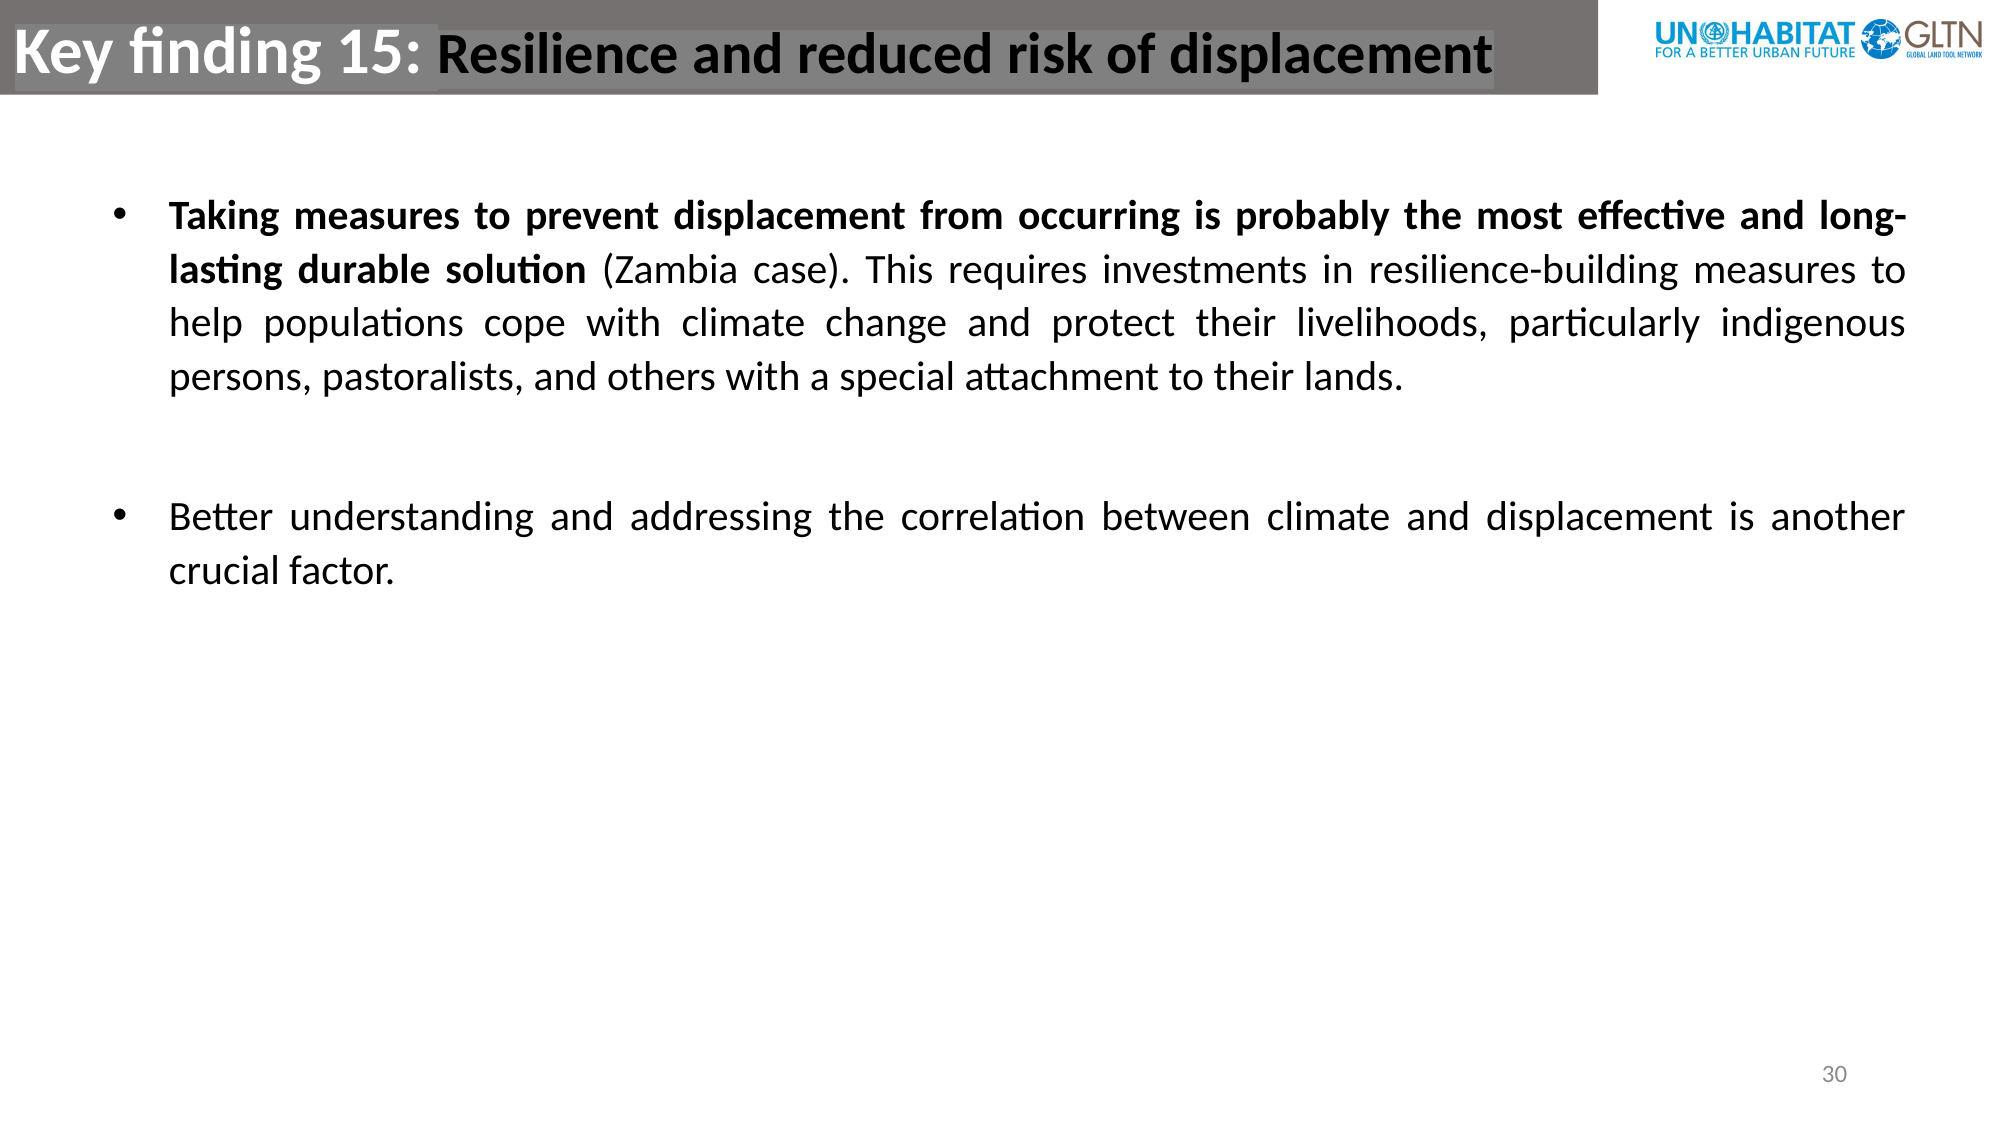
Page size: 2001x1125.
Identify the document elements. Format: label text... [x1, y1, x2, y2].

picture [1861, 19, 1982, 59]
picture [1656, 20, 1855, 59]
text_box Key finding 15: Resilience and reduced risk of displacement [0, 0, 1599, 95]
slide_number 30 [1412, 1042, 1863, 1103]
text_box Taking measures to prevent displacement from occurring is probably the most effective and long-lasting durable solution (Zambia case). This requires investments in resilience-building measures to help populations cope with climate change and protect their livelihoods, particularly indigenous persons, pastoralists, and others with a special attachment to their lands. Better understanding and addressing the correlation between climate and displacement is another crucial factor. [22, 177, 1922, 733]
